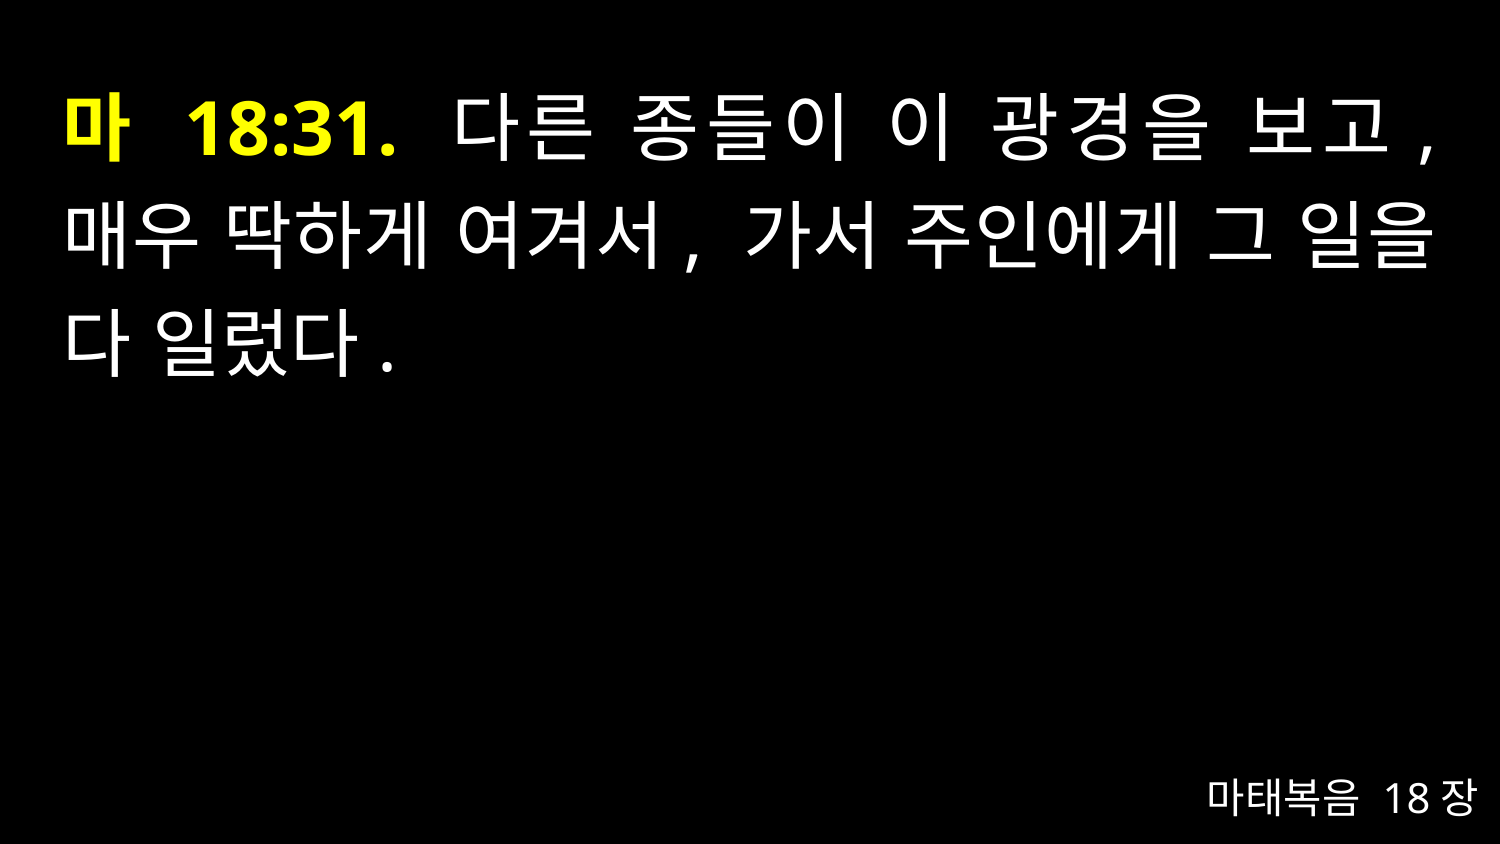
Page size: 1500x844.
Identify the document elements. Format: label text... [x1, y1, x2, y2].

title 마 18:31. 다른 종들이 이 광경을 보고, 매우 딱하게 여겨서, 가서 주인에게 그 일을 다 일렀다. [0, 0, 1500, 844]
subtitle 마태복음 18장 [916, 770, 1500, 844]
